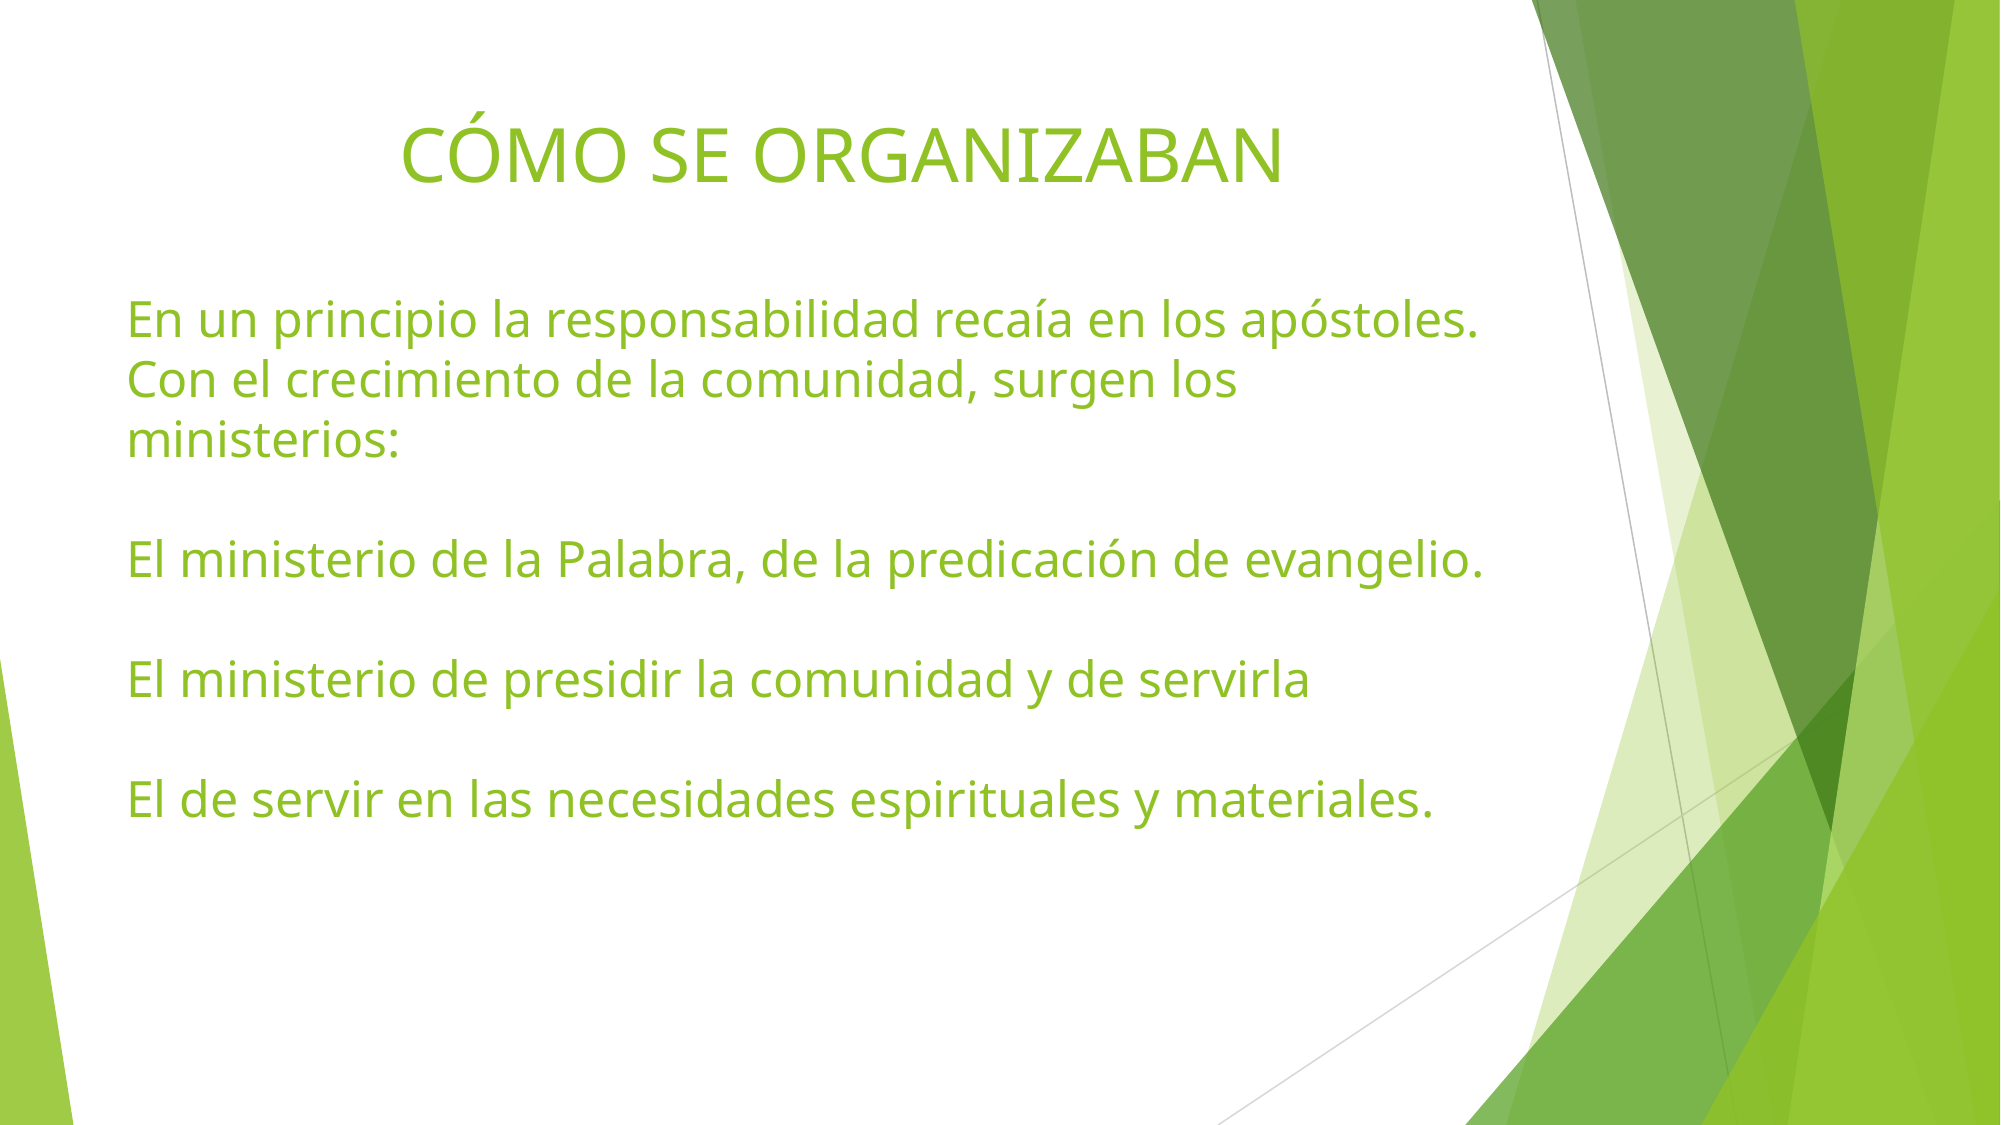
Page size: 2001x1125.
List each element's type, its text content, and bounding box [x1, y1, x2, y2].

title CÓMO SE ORGANIZABAN En un principio la responsabilidad recaía en los apóstoles. Con el crecimiento de la comunidad, surgen los ministerios: El ministerio de la Palabra, de la predicación de evangelio. El ministerio de presidir la comunidad y de servirla El de servir en las necesidades espirituales y materiales. [111, 99, 1522, 1038]
